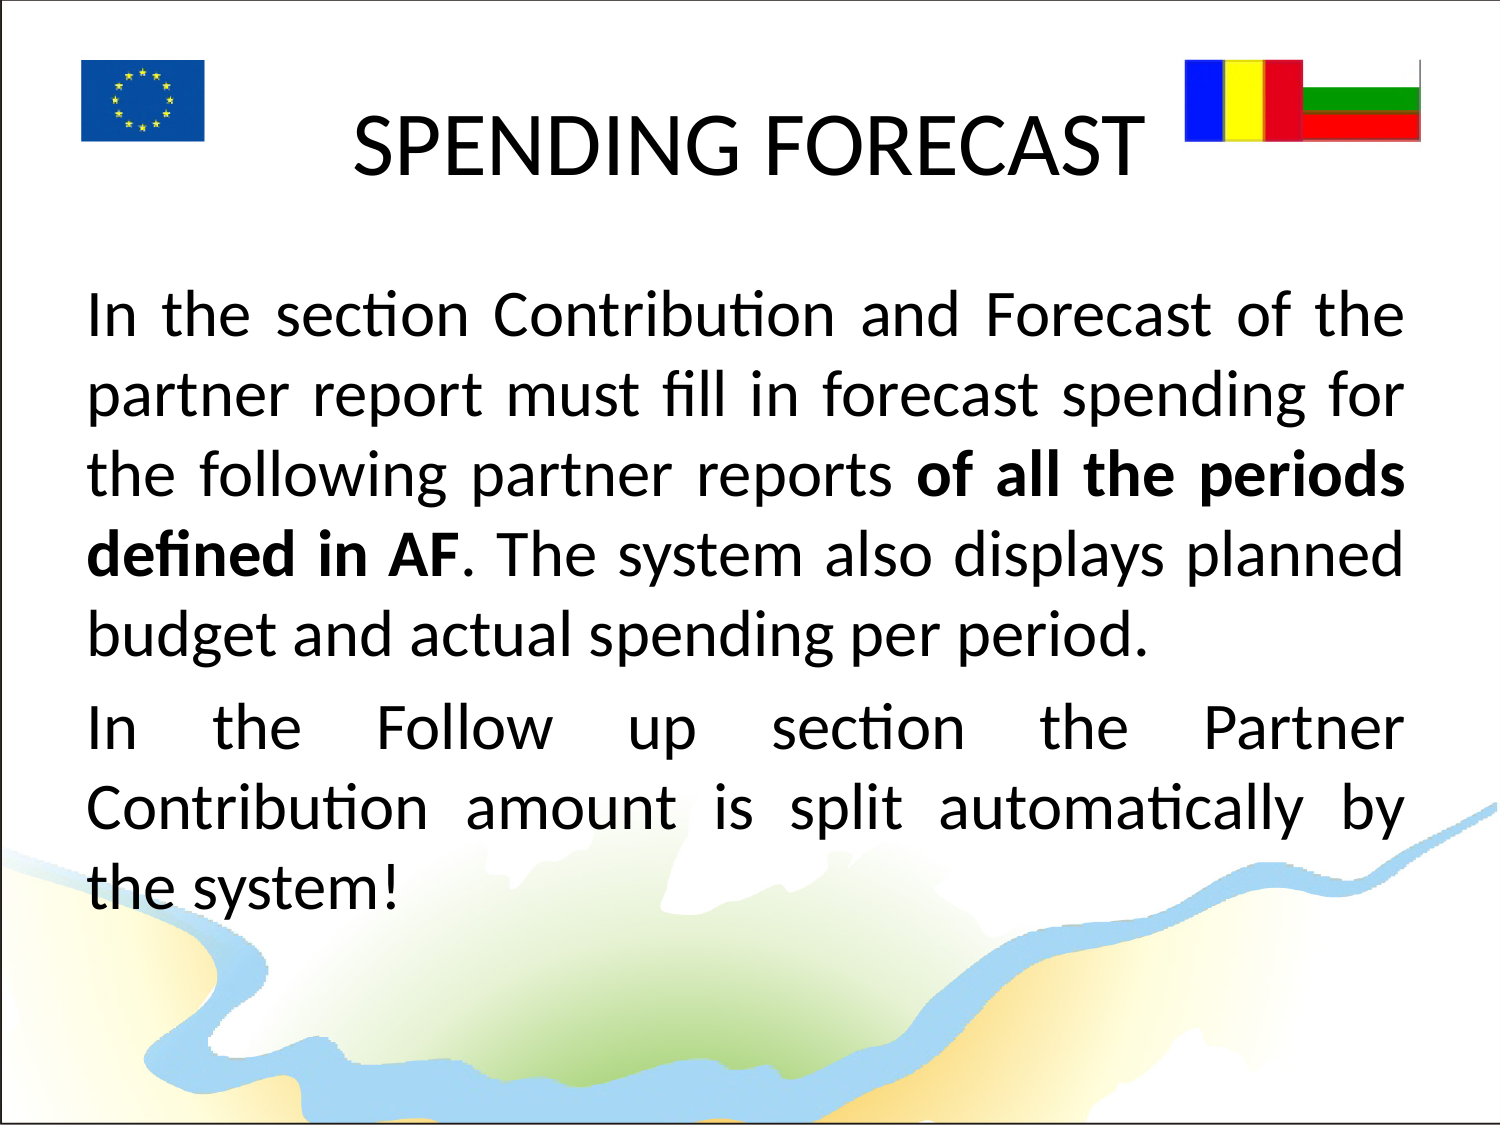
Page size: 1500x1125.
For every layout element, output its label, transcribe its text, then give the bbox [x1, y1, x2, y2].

list In the section Contribution and Forecast of the partner report must fill in forecast spending for the following partner reports of all the periods defined in AF. The system also displays planned budget and actual spending per period. In the Follow up section the Partner Contribution amount is split automatically by the system! [71, 262, 1422, 1006]
picture [0, 0, 1500, 1125]
title SPENDING FORECAST [74, 44, 1426, 233]
